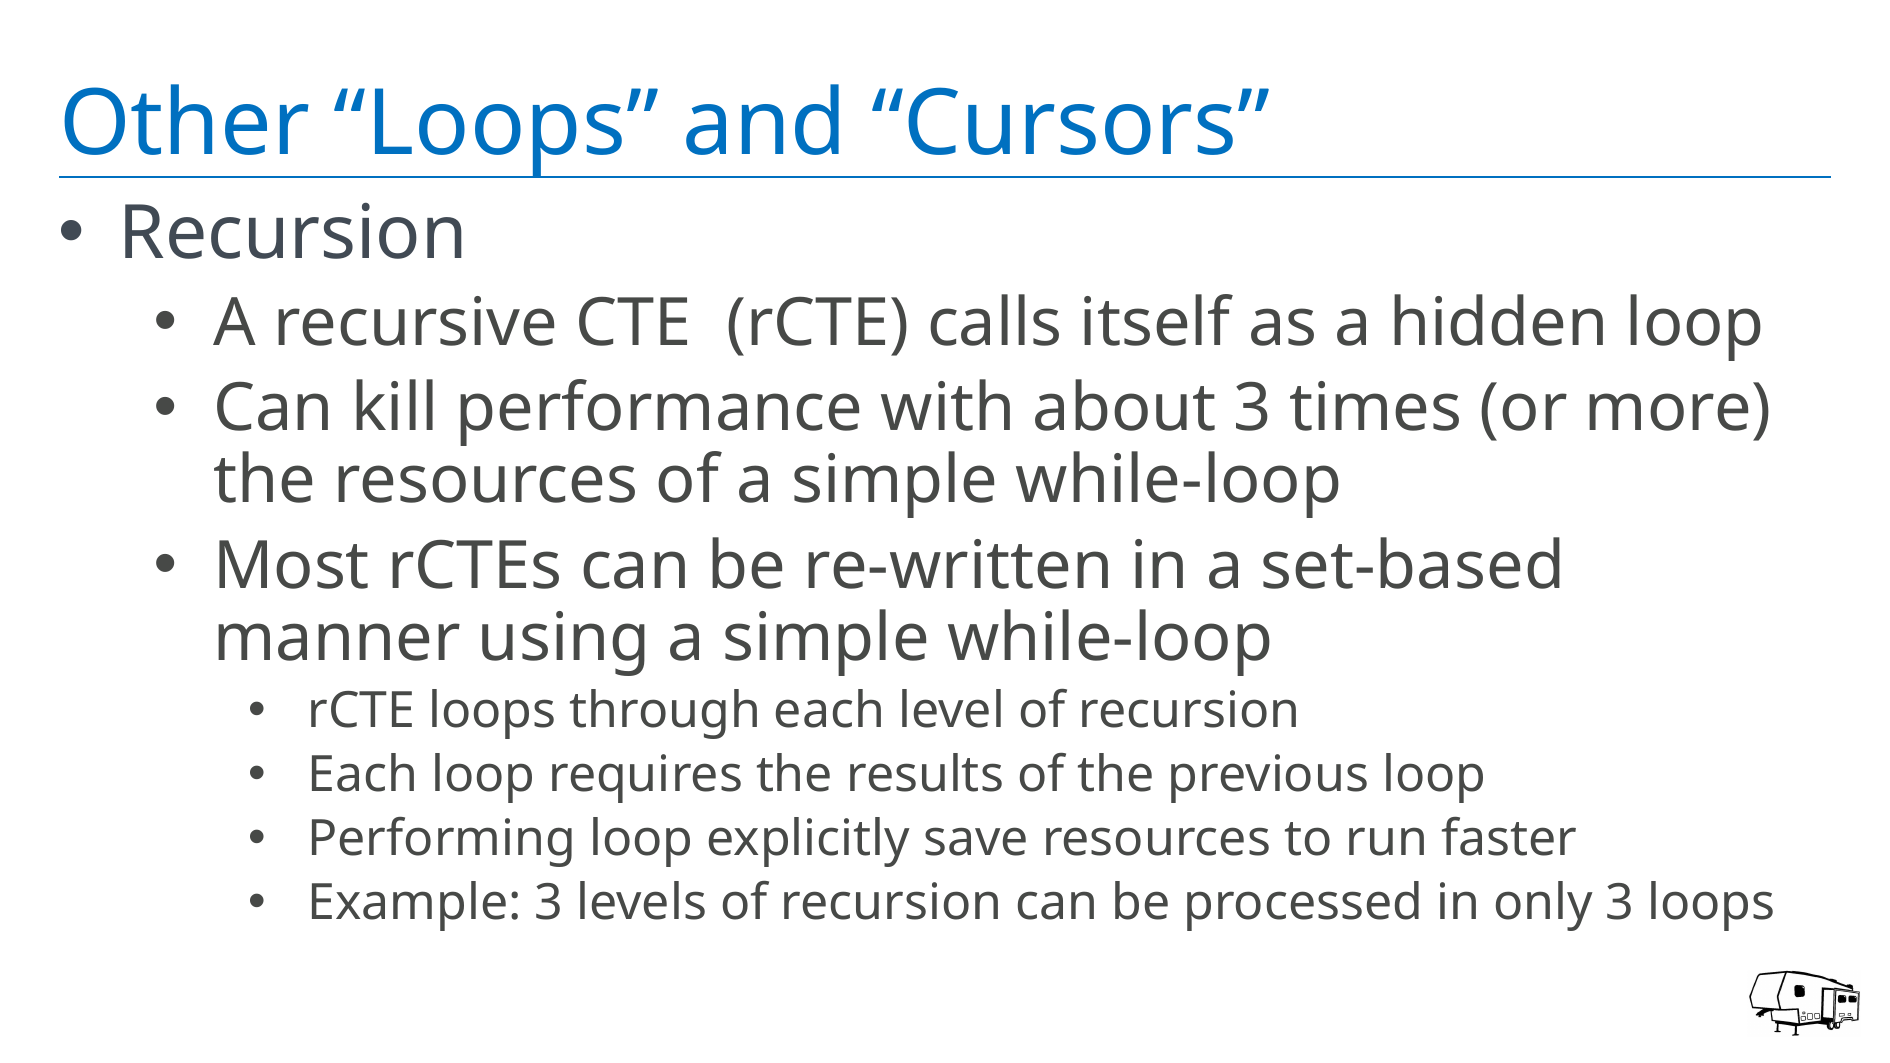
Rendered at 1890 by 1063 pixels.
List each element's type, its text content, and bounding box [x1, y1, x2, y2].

picture [1747, 970, 1861, 1037]
title Other “Loops” and “Cursors” [59, 59, 1831, 176]
list Recursion A recursive CTE (rCTE) calls itself as a hidden loop Can kill performance with about 3 times (or more) the resources of a simple while-loop Most rCTEs can be re-written in a set-based manner using a simple while-loop rCTE loops through each level of recursion Each loop requires the results of the previous loop Performing loop explicitly save resources to run faster Example: 3 levels of recursion can be processed in only 3 loops [59, 193, 1831, 1034]
